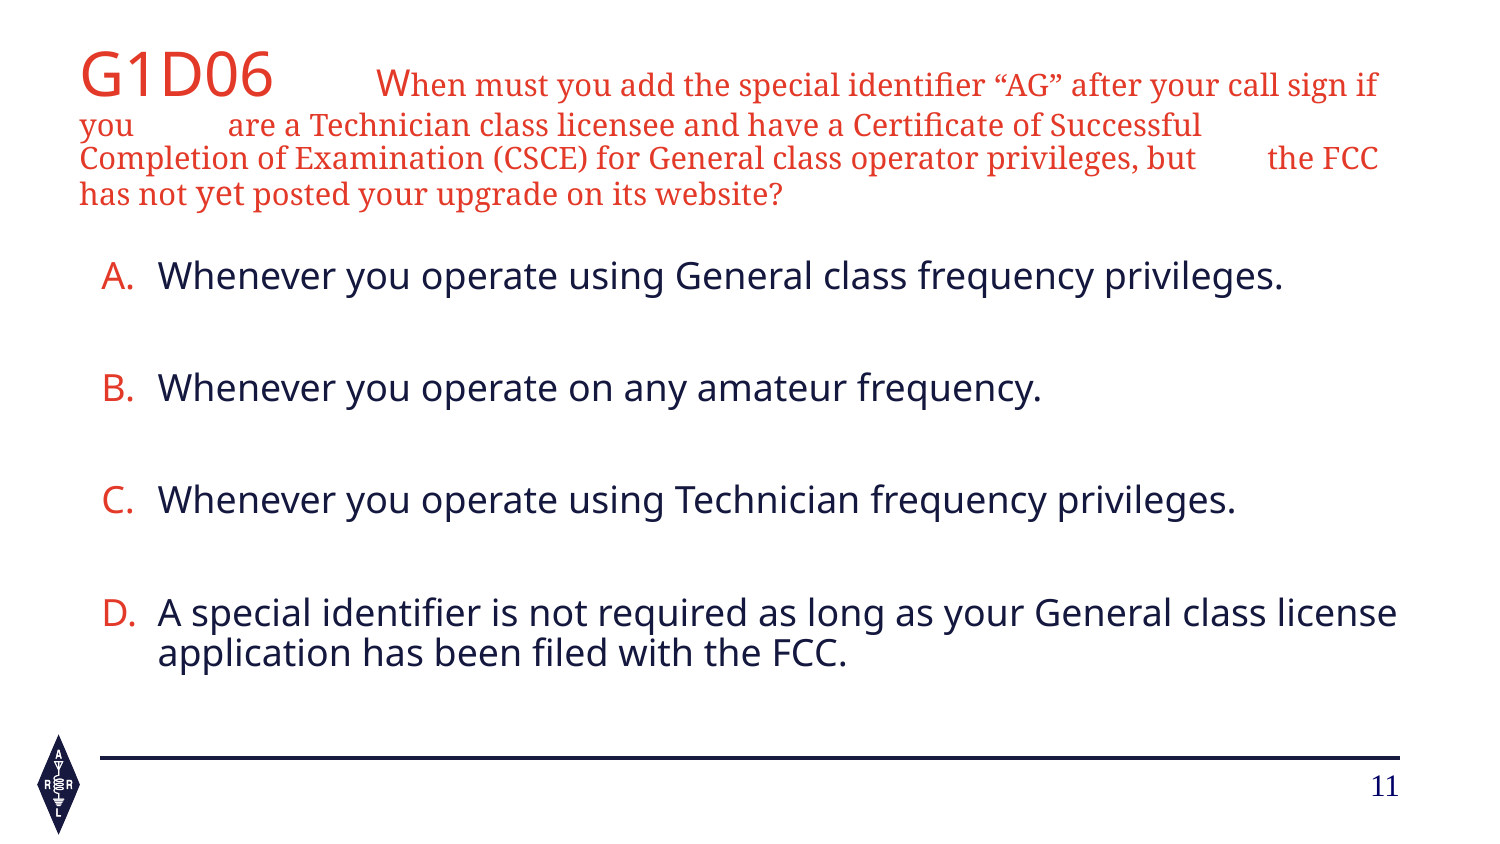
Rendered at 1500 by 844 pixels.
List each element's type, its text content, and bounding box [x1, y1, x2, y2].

title G1D06 When must you add the special identifier “AG” after your call sign if you are a Technician class licensee and have a Certificate of Successful Completion of Examination (CSCE) for General class operator privileges, but the FCC has not yet posted your upgrade on its website? [79, 36, 1421, 250]
list Whenever you operate using General class frequency privileges. Whenever you operate on any amateur frequency. Whenever you operate using Technician frequency privileges. A special identifier is not required as long as your General class license application has been filed with the FCC. [101, 251, 1400, 844]
picture [37, 734, 80, 835]
slide_number 11 [1302, 761, 1400, 807]
